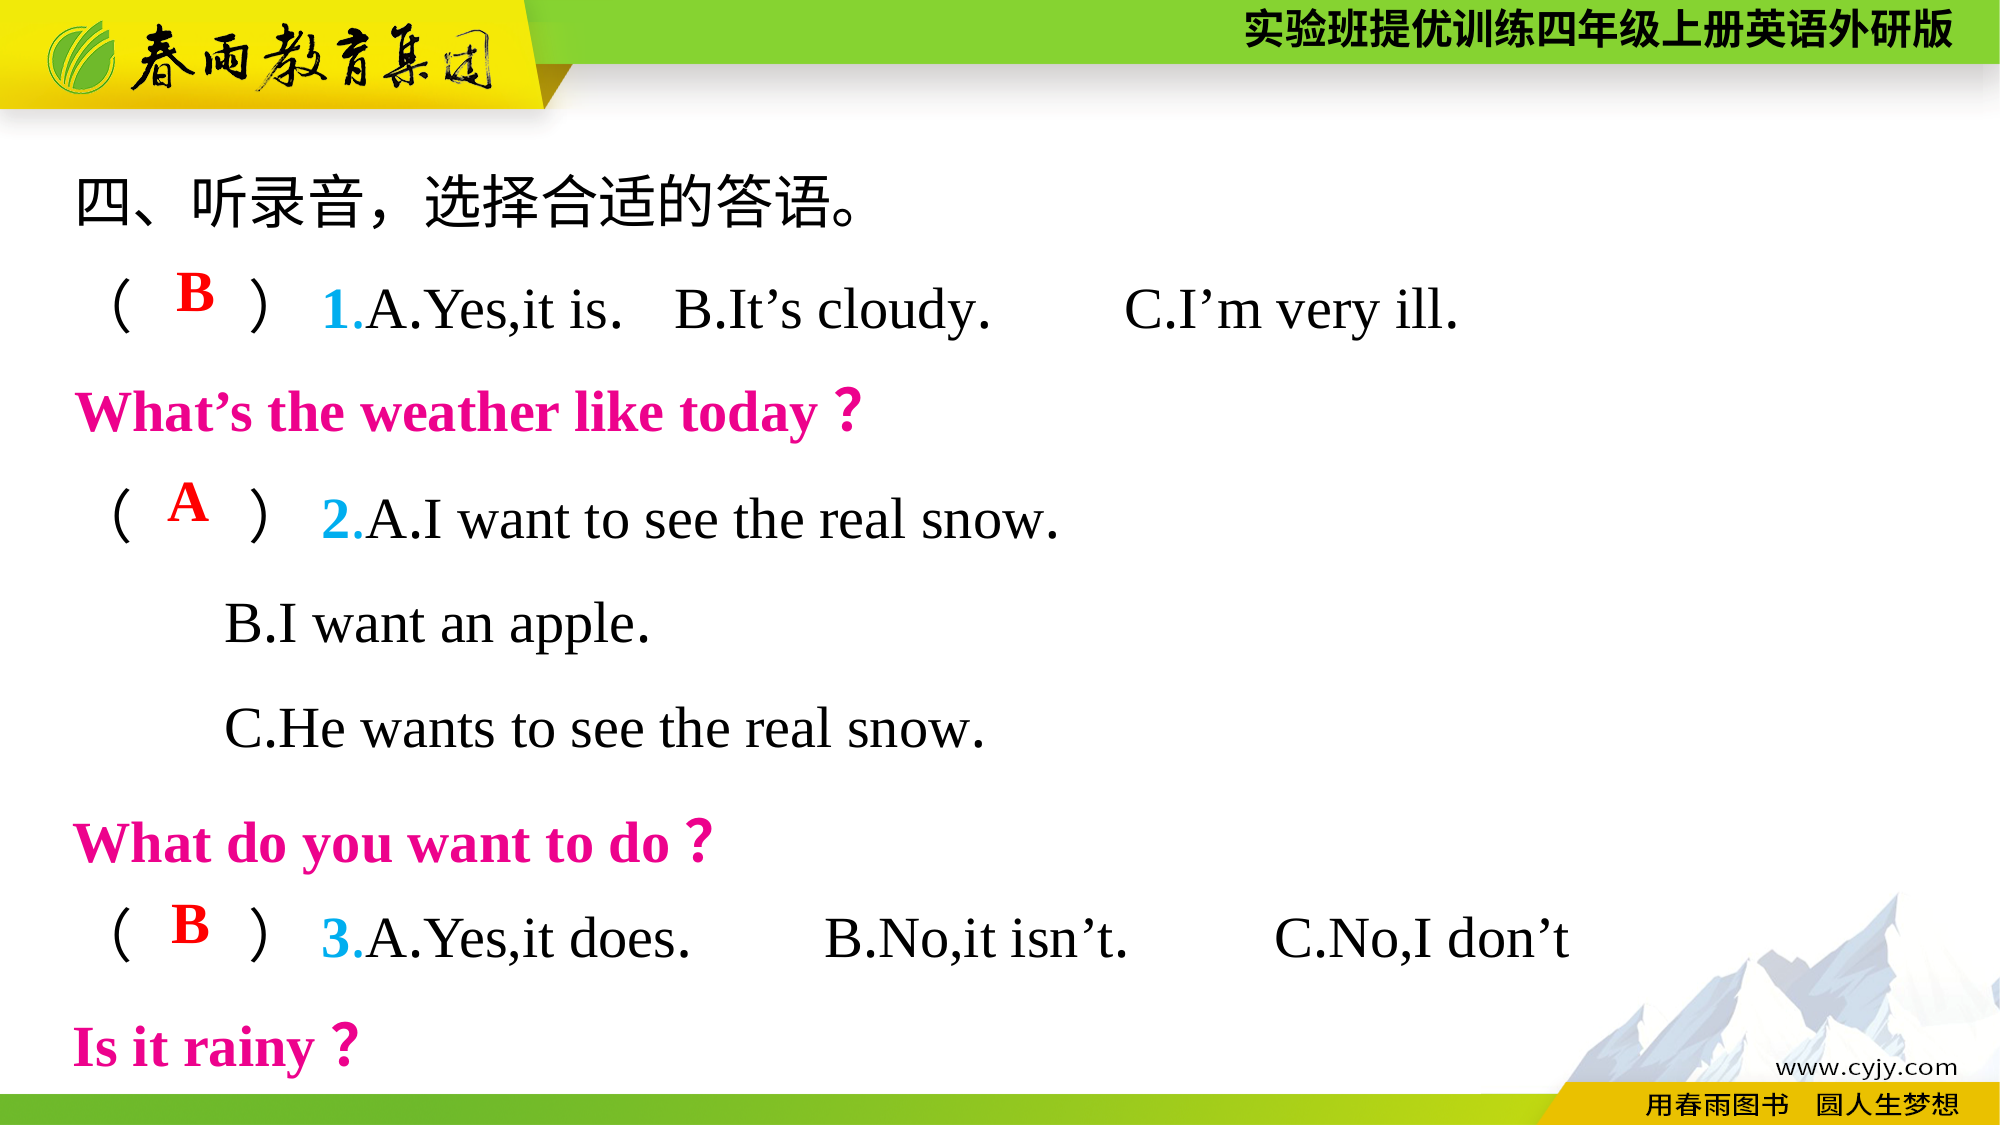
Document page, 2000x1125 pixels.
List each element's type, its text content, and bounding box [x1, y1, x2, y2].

text_box Is it rainy？ [57, 965, 1943, 1086]
text_box B [156, 878, 225, 963]
picture [0, 0, 2000, 1125]
text_box What do you want to do？ [57, 761, 1942, 882]
list 四、听录音，选择合适的答语。 （ ）1.A.Yes,it is. B.It’s cloudy. C.I’m very ill. （ ）2.A.I want to see the real snow. B.I want an apple. C.He wants to see the real snow. （ ）3.A.Yes,it does. B.No,it isn’t. C.No,I don’t [59, 451, 1944, 986]
list 四、听录音，选择合适的答语。 （ ）1.A.Yes,it is. B.It’s cloudy. C.I’m very ill. （ ）2.A.I want to see the real snow. B.I want an apple. C.He wants to see the real snow. （ ）3.A.Yes,it does. B.No,it isn’t. C.No,I don’t [59, 122, 1944, 330]
text_box B [161, 245, 245, 331]
text_box A [152, 455, 225, 541]
text_box What’s the weather like today？ [59, 330, 1944, 451]
